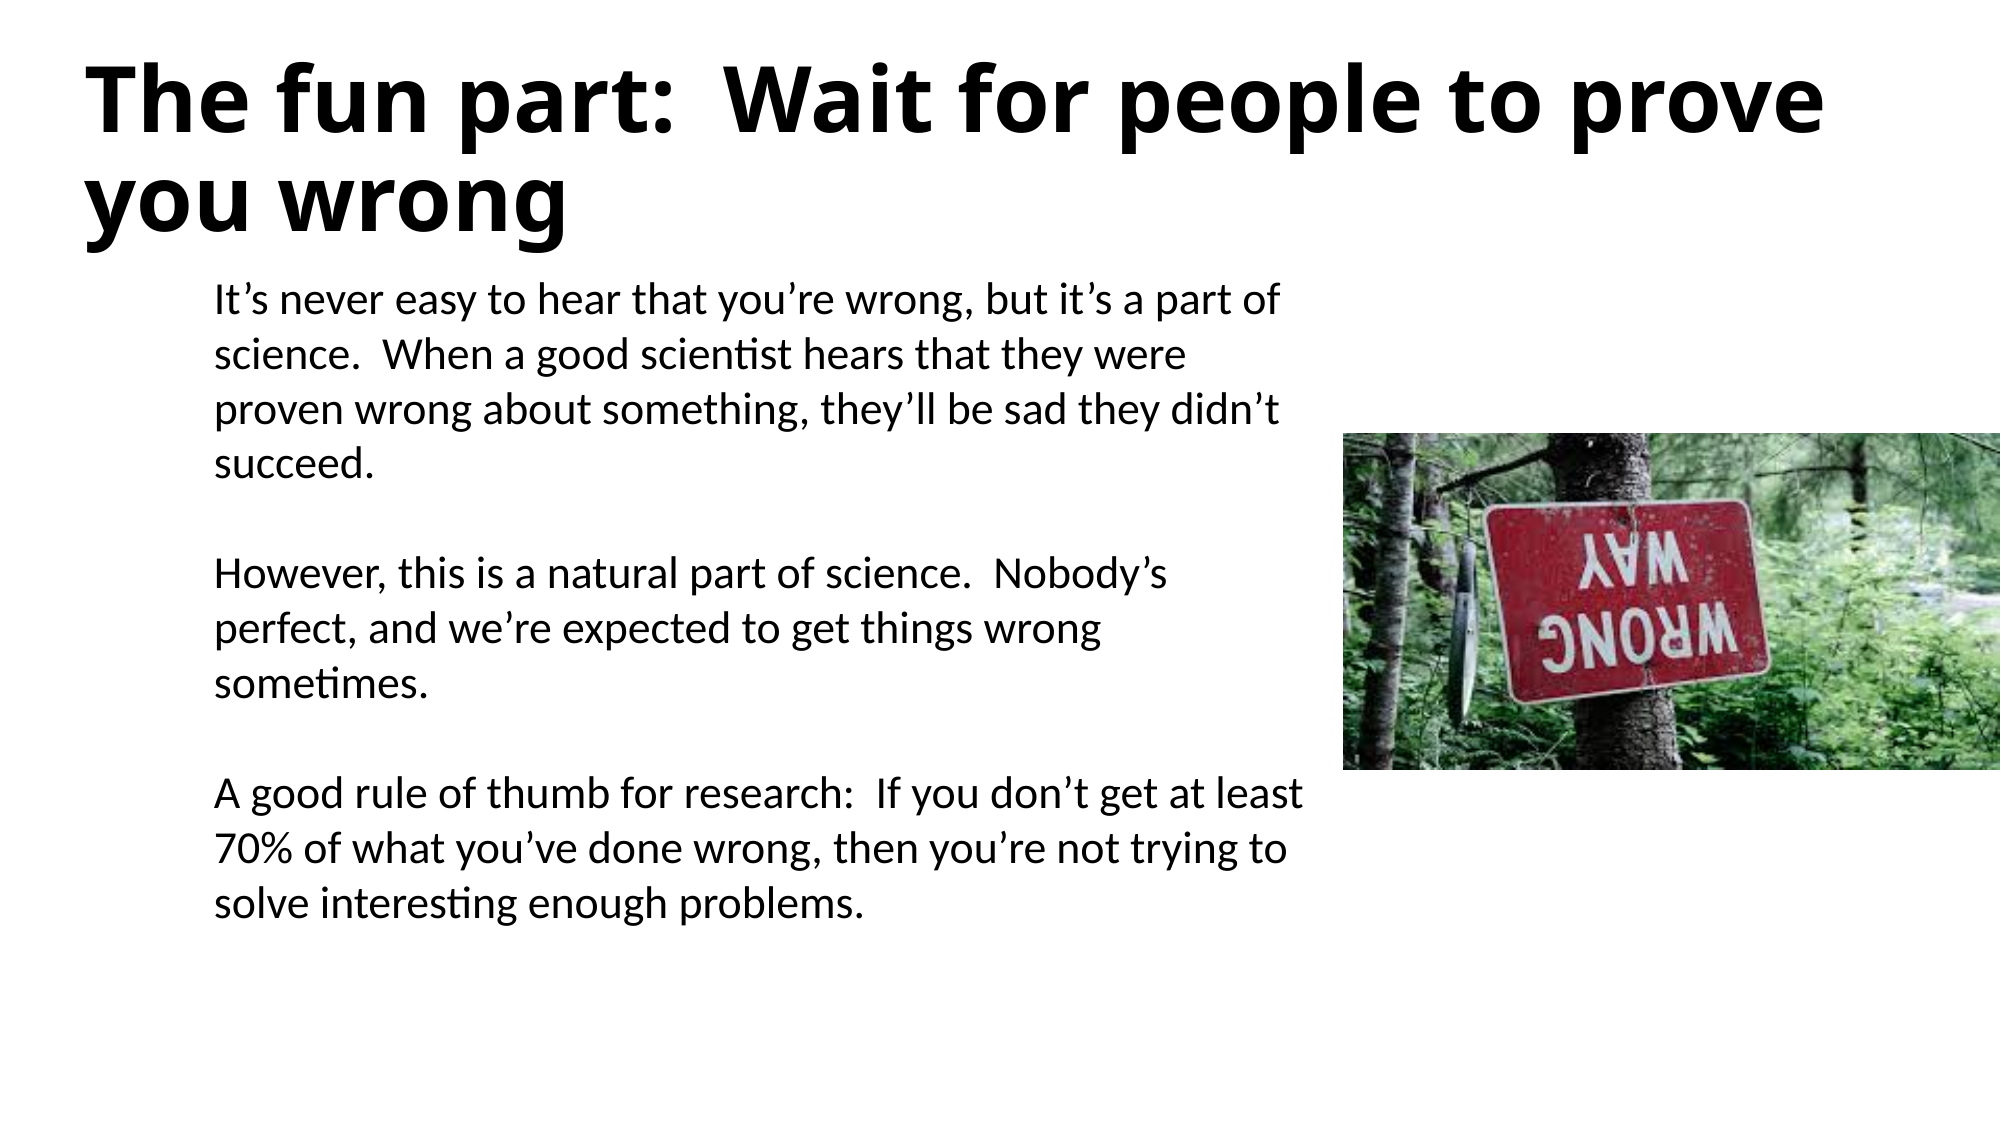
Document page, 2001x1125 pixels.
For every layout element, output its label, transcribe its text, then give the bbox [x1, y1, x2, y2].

text_box It’s never easy to hear that you’re wrong, but it’s a part of science. When a good scientist hears that they were proven wrong about something, they’ll be sad they didn’t succeed. However, this is a natural part of science. Nobody’s perfect, and we’re expected to get things wrong sometimes. A good rule of thumb for research: If you don’t get at least 70% of what you’ve done wrong, then you’re not trying to solve interesting enough problems. [199, 260, 1325, 936]
title The fun part: Wait for people to prove you wrong [69, 43, 1931, 261]
picture [1343, 433, 2000, 770]
